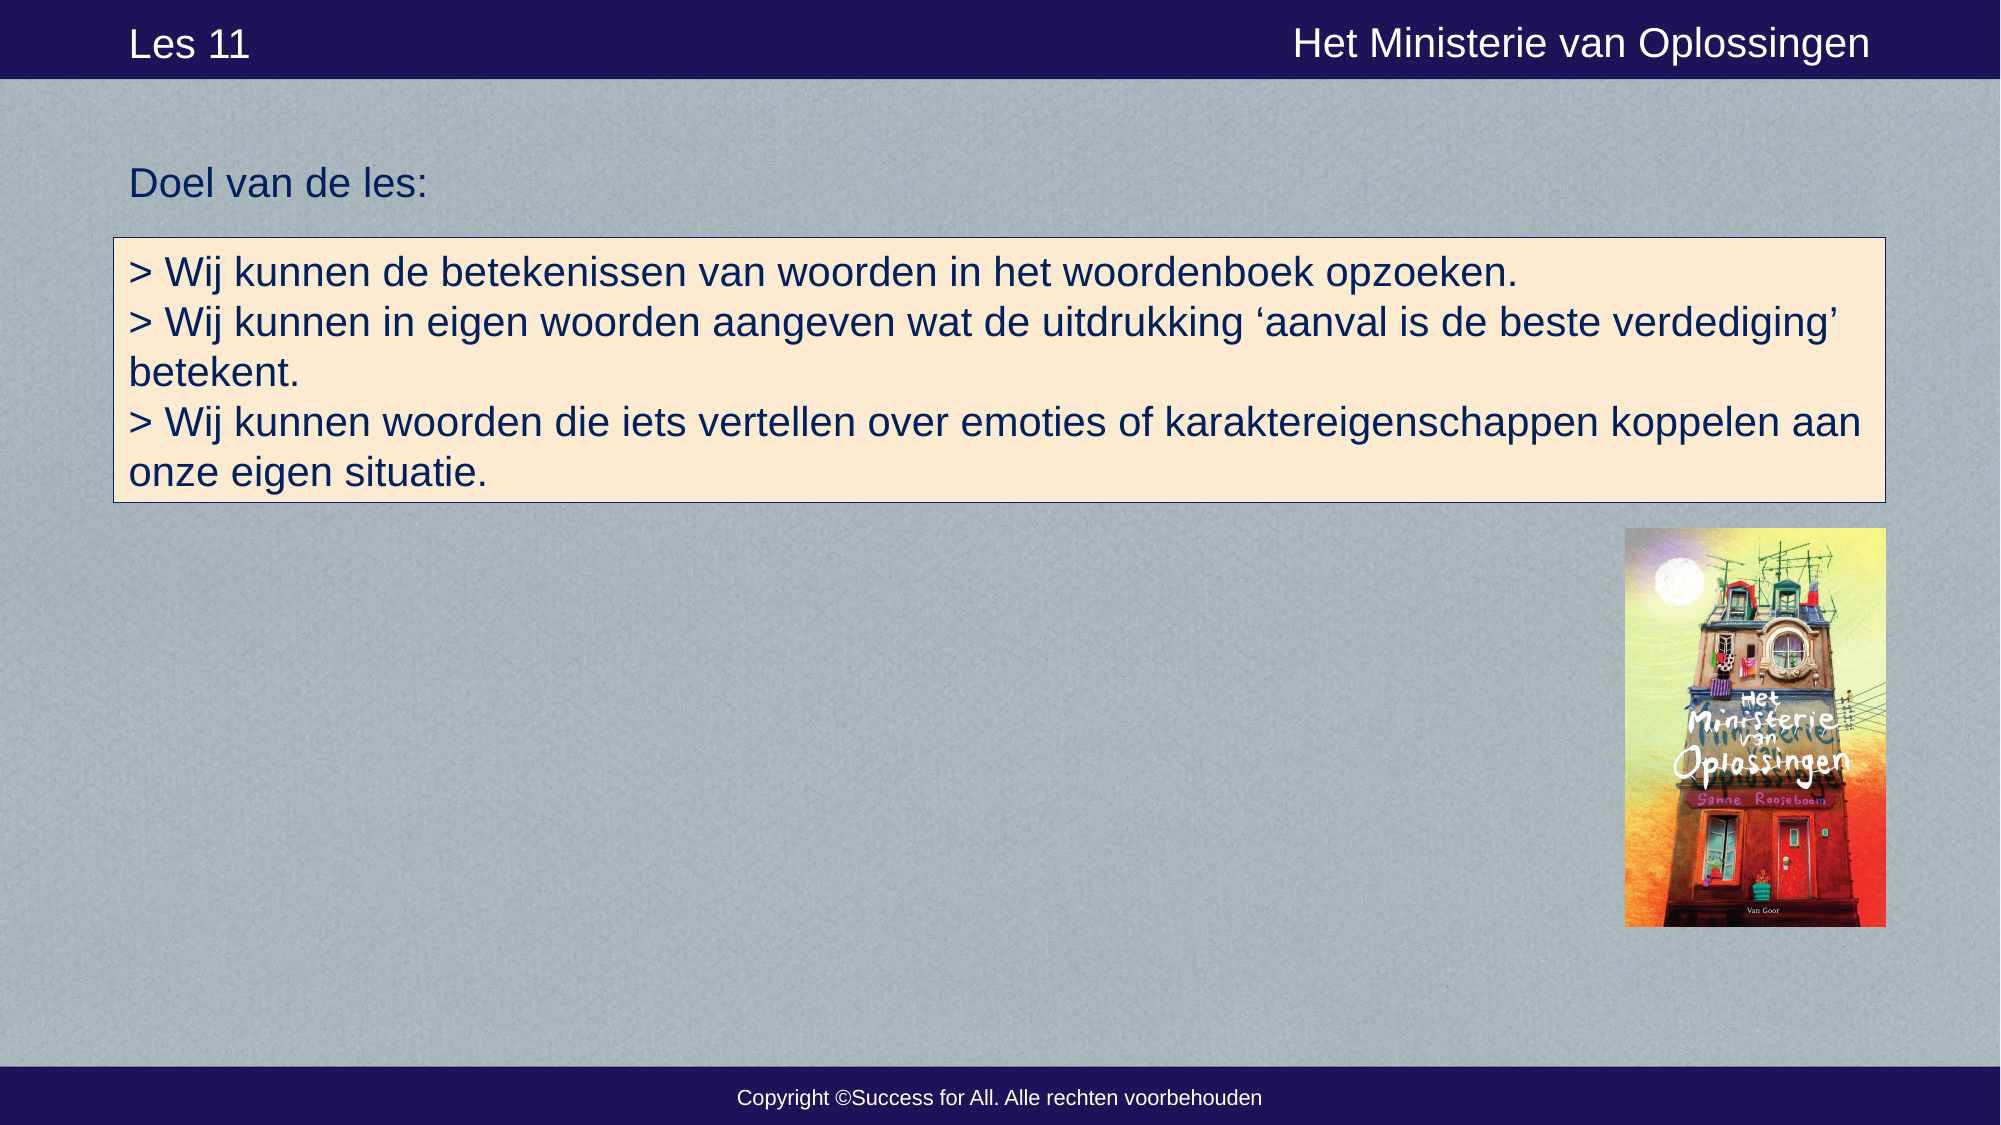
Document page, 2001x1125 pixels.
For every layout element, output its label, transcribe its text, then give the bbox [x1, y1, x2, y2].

text_box Les 11 [114, 9, 354, 75]
text_box Copyright ©Success for All. Alle rechten voorbehouden [0, 1076, 2000, 1125]
text_box Doel van de les: [113, 148, 1635, 214]
picture [0, 0, 2001, 1125]
text_box > Wij kunnen de betekenissen van woorden in het woordenboek opzoeken. > Wij kunnen in eigen woorden aangeven wat de uitdrukking ‘aanval is de beste verdediging’ betekent. > Wij kunnen woorden die iets vertellen over emoties of karaktereigenschappen koppelen aan onze eigen situatie. [113, 237, 1886, 503]
text_box Het Ministerie van Oplossingen [999, 8, 1886, 73]
